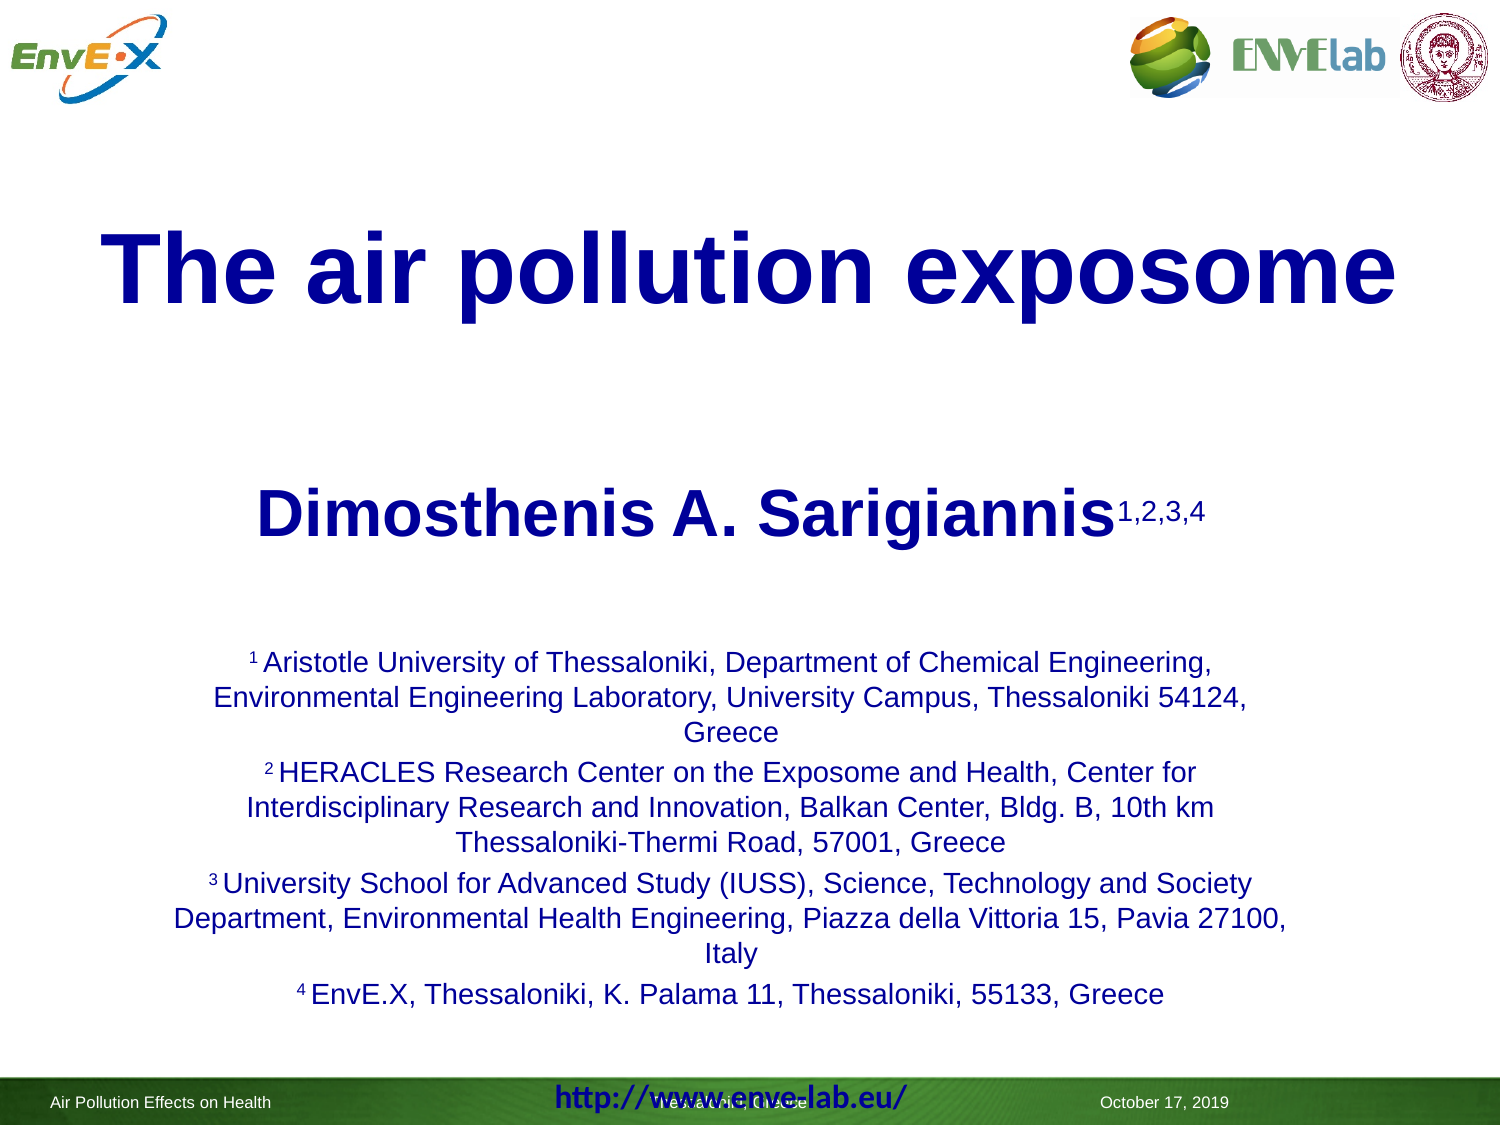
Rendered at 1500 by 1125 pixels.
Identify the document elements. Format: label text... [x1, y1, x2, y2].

text_box The air pollution exposome [64, 196, 1436, 391]
picture [0, 8, 175, 107]
text_box Dimosthenis A. Sarigiannis1,2,3,4 1 Aristotle University of Thessaloniki, Department of Chemical Engineering, Environmental Engineering Laboratory, University Campus, Thessaloniki 54124, Greece 2 HERACLES Research Center on the Exposome and Health, Center for Interdisciplinary Research and Innovation, Balkan Center, Bldg. B, 10th km Thessaloniki-Thermi Road, 57001, Greece 3 University School for Advanced Study (IUSS), Science, Technology and Society Department, Environmental Health Engineering, Piazza della Vittoria 15, Pavia 27100, Italy 4 EnvE.X, Thessaloniki, K. Palama 11, Thessaloniki, 55133, Greece http://www.enve-lab.eu/ [148, 460, 1315, 1125]
picture [1315, 1076, 1500, 1125]
picture [1130, 13, 1488, 102]
picture [0, 1076, 148, 1125]
